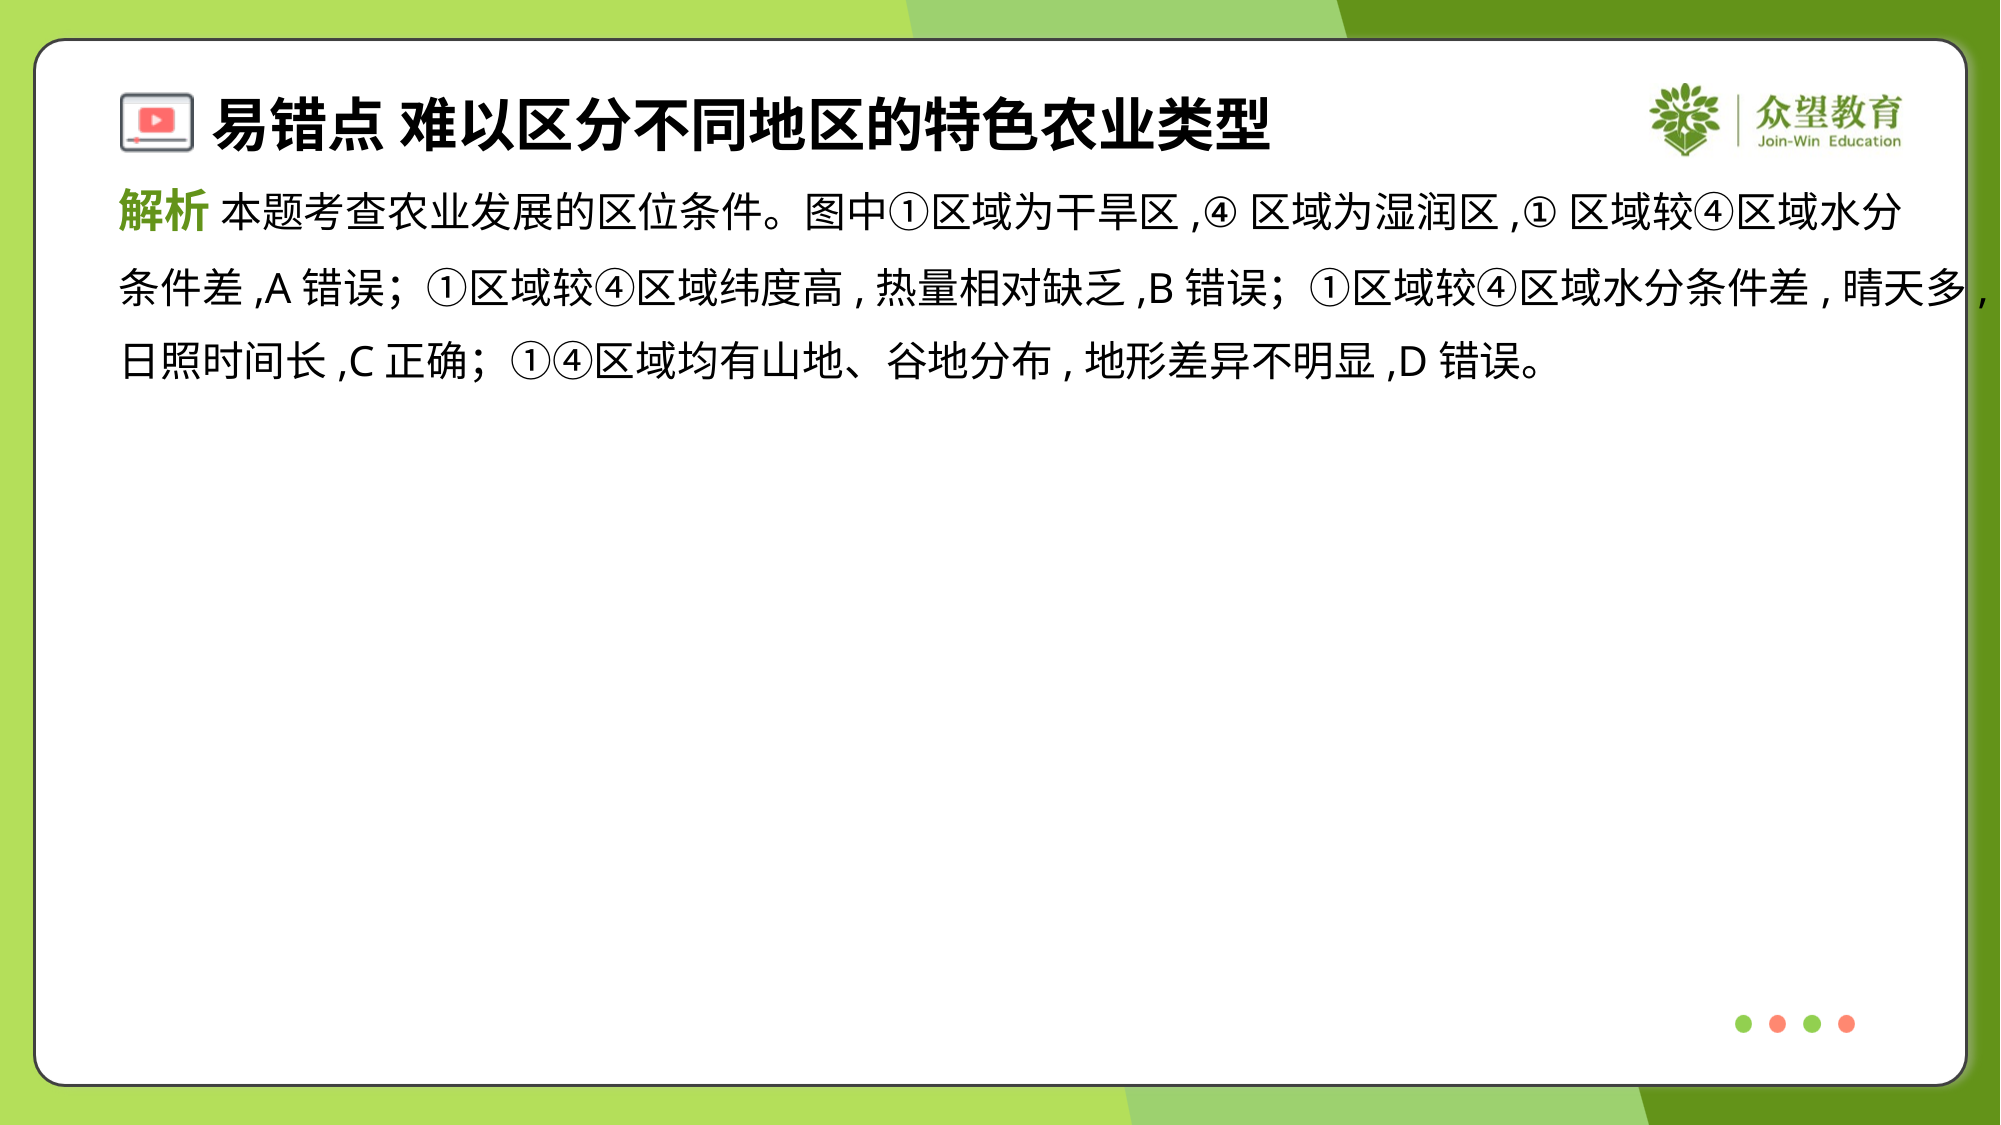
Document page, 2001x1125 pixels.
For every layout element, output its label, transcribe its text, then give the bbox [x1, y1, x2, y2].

text_box 解析 本题考查农业发展的区位条件。图中①区域为干旱区,④区域为湿润区,①区域较④区域水分 条件差,A错误；①区域较④区域纬度高,热量相对缺乏,B错误；①区域较④区域水分条件差,晴天多, 日照时间长,C正确；①④区域均有山地、谷地分布,地形差异不明显,D错误。 [118, 159, 1883, 377]
picture [0, 0, 2000, 1125]
